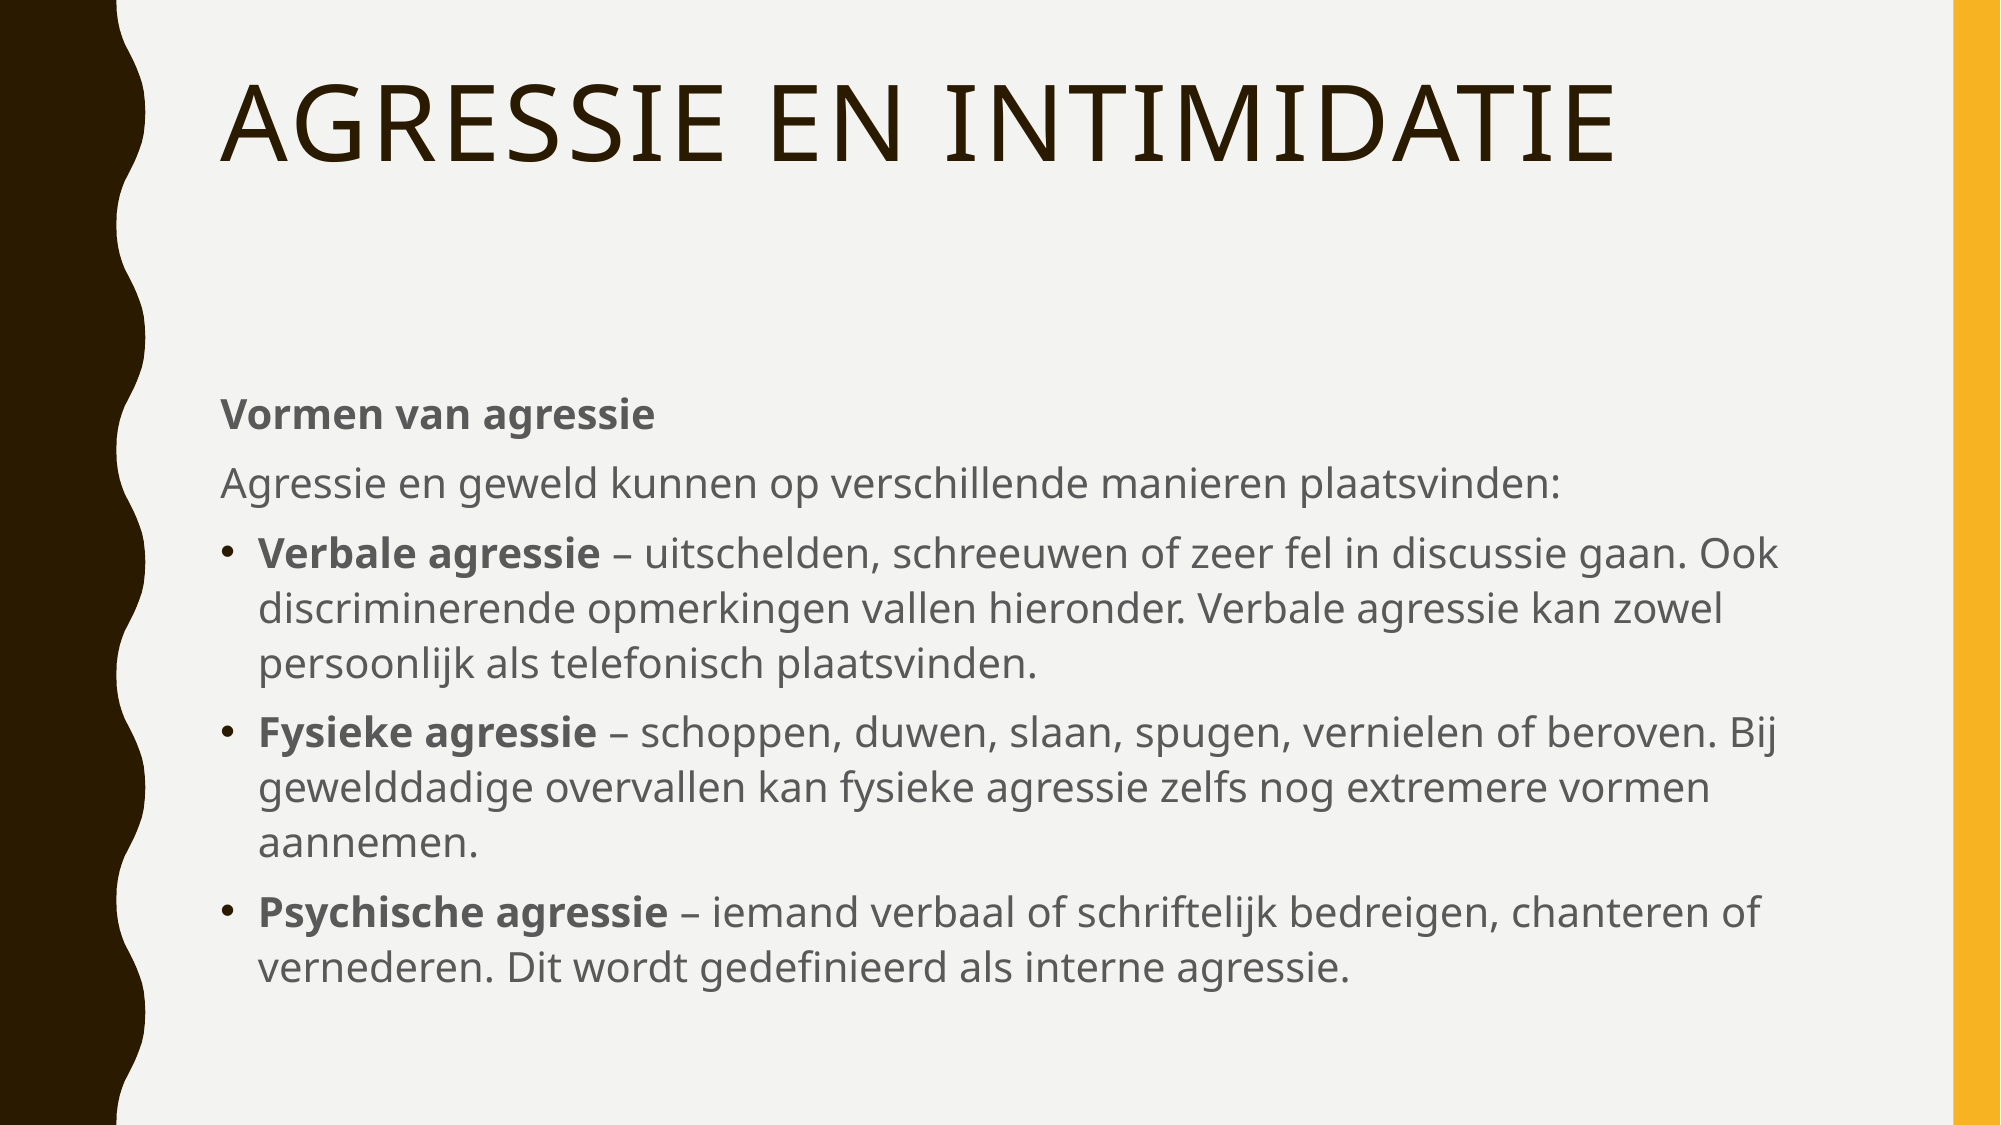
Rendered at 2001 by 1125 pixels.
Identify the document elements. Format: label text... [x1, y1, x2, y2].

title Agressie en intimidatie [205, 62, 1875, 308]
list Vormen van agressie Agressie en geweld kunnen op verschillende manieren plaatsvinden: Verbale agressie – uitschelden, schreeuwen of zeer fel in discussie gaan. Ook discriminerende opmerkingen vallen hieronder. Verbale agressie kan zowel persoonlijk als telefonisch plaatsvinden. Fysieke agressie – schoppen, duwen, slaan, spugen, vernielen of beroven. Bij gewelddadige overvallen kan fysieke agressie zelfs nog extremere vormen aannemen. Psychische agressie – iemand verbaal of schriftelijk bedreigen, chanteren of vernederen. Dit wordt gedefinieerd als interne agressie. [205, 375, 1875, 965]
